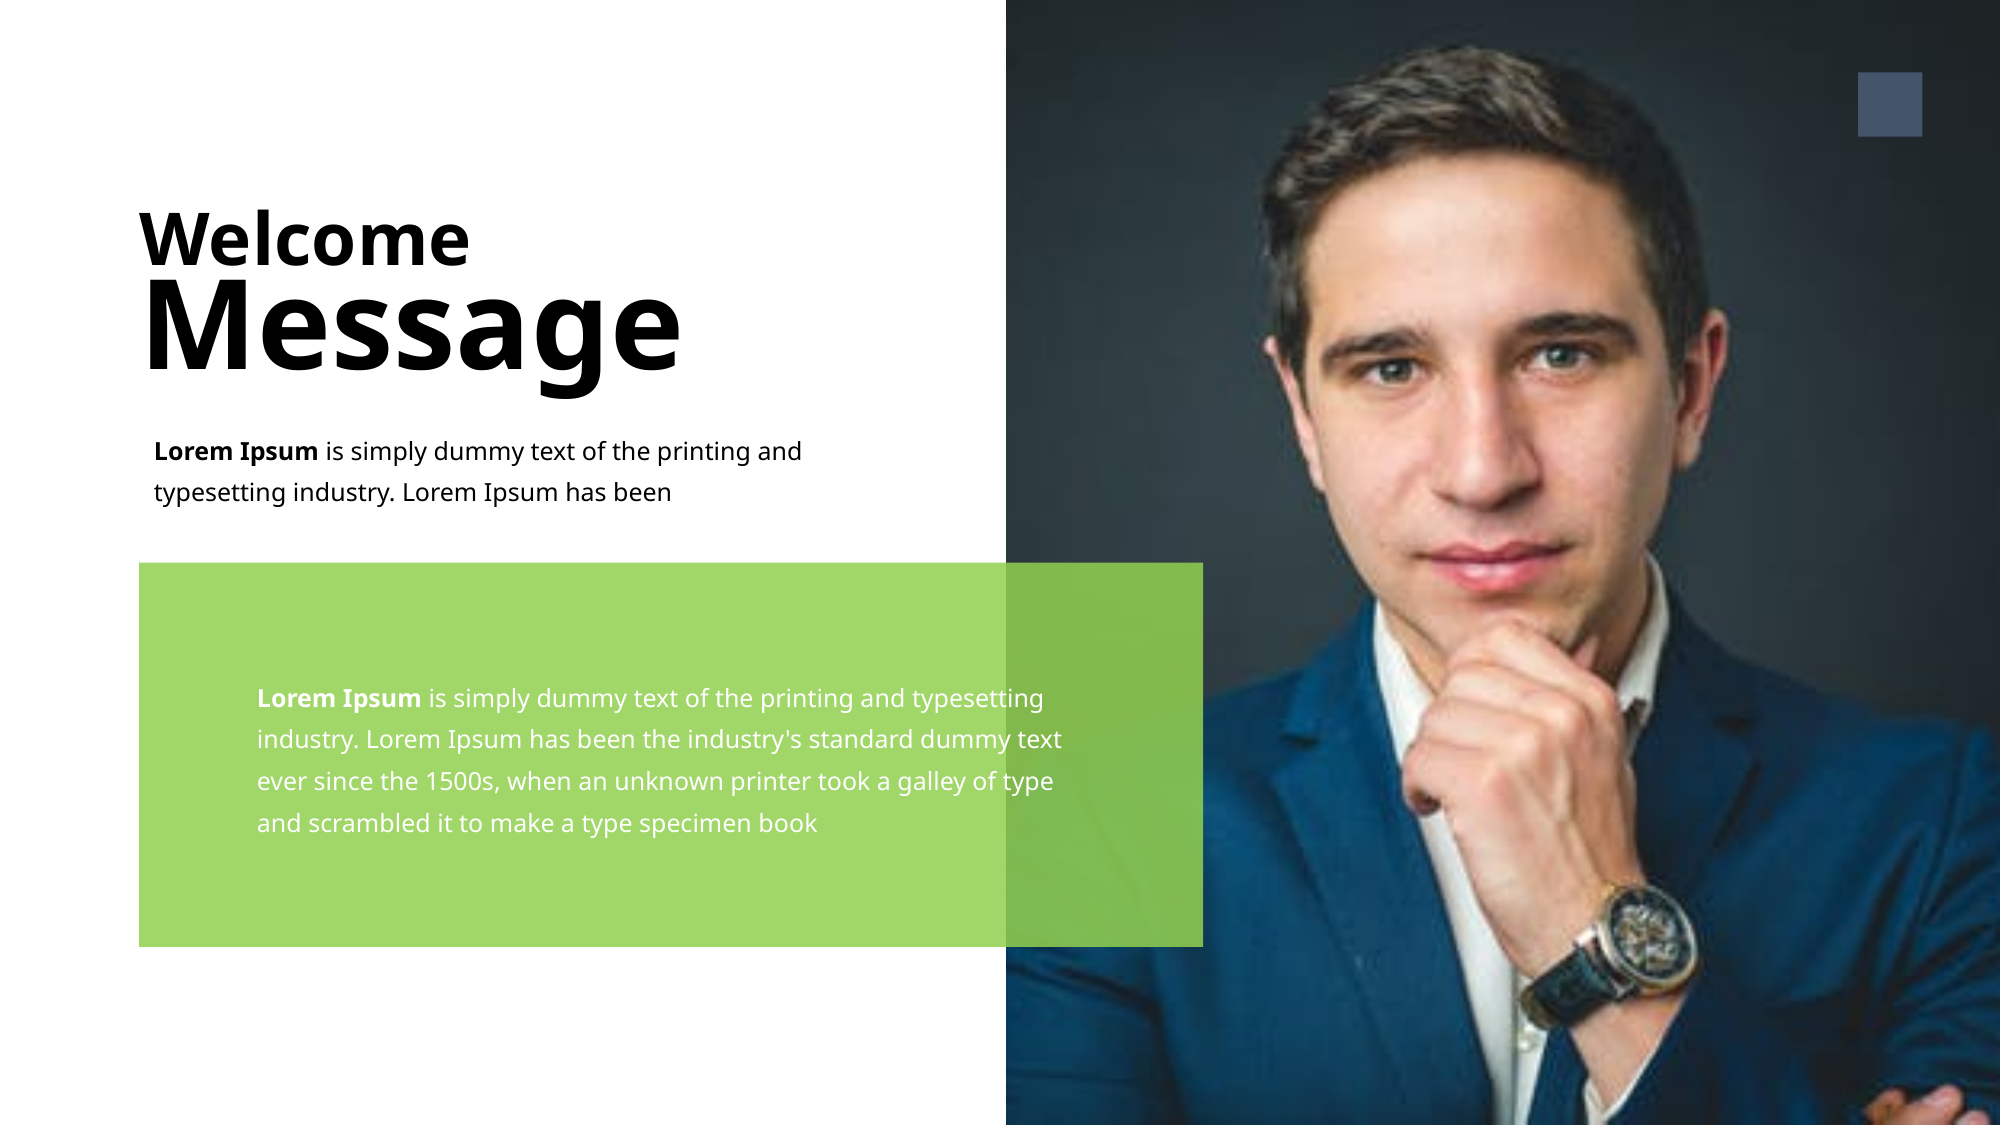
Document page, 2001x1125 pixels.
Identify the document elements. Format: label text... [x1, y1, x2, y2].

text_box Lorem Ipsum is simply dummy text of the printing and typesetting industry. Lorem Ipsum has been the industry's standard dummy text ever since the 1500s, when an unknown printer took a galley of type and scrambled it to make a type specimen book [242, 662, 1006, 845]
text_box [138, 561, 1006, 948]
picture [1006, 0, 2000, 1125]
text_box Welcome Message [125, 157, 700, 402]
text_box Lorem Ipsum is simply dummy text of the printing and typesetting industry. Lorem Ipsum has been [139, 416, 903, 515]
